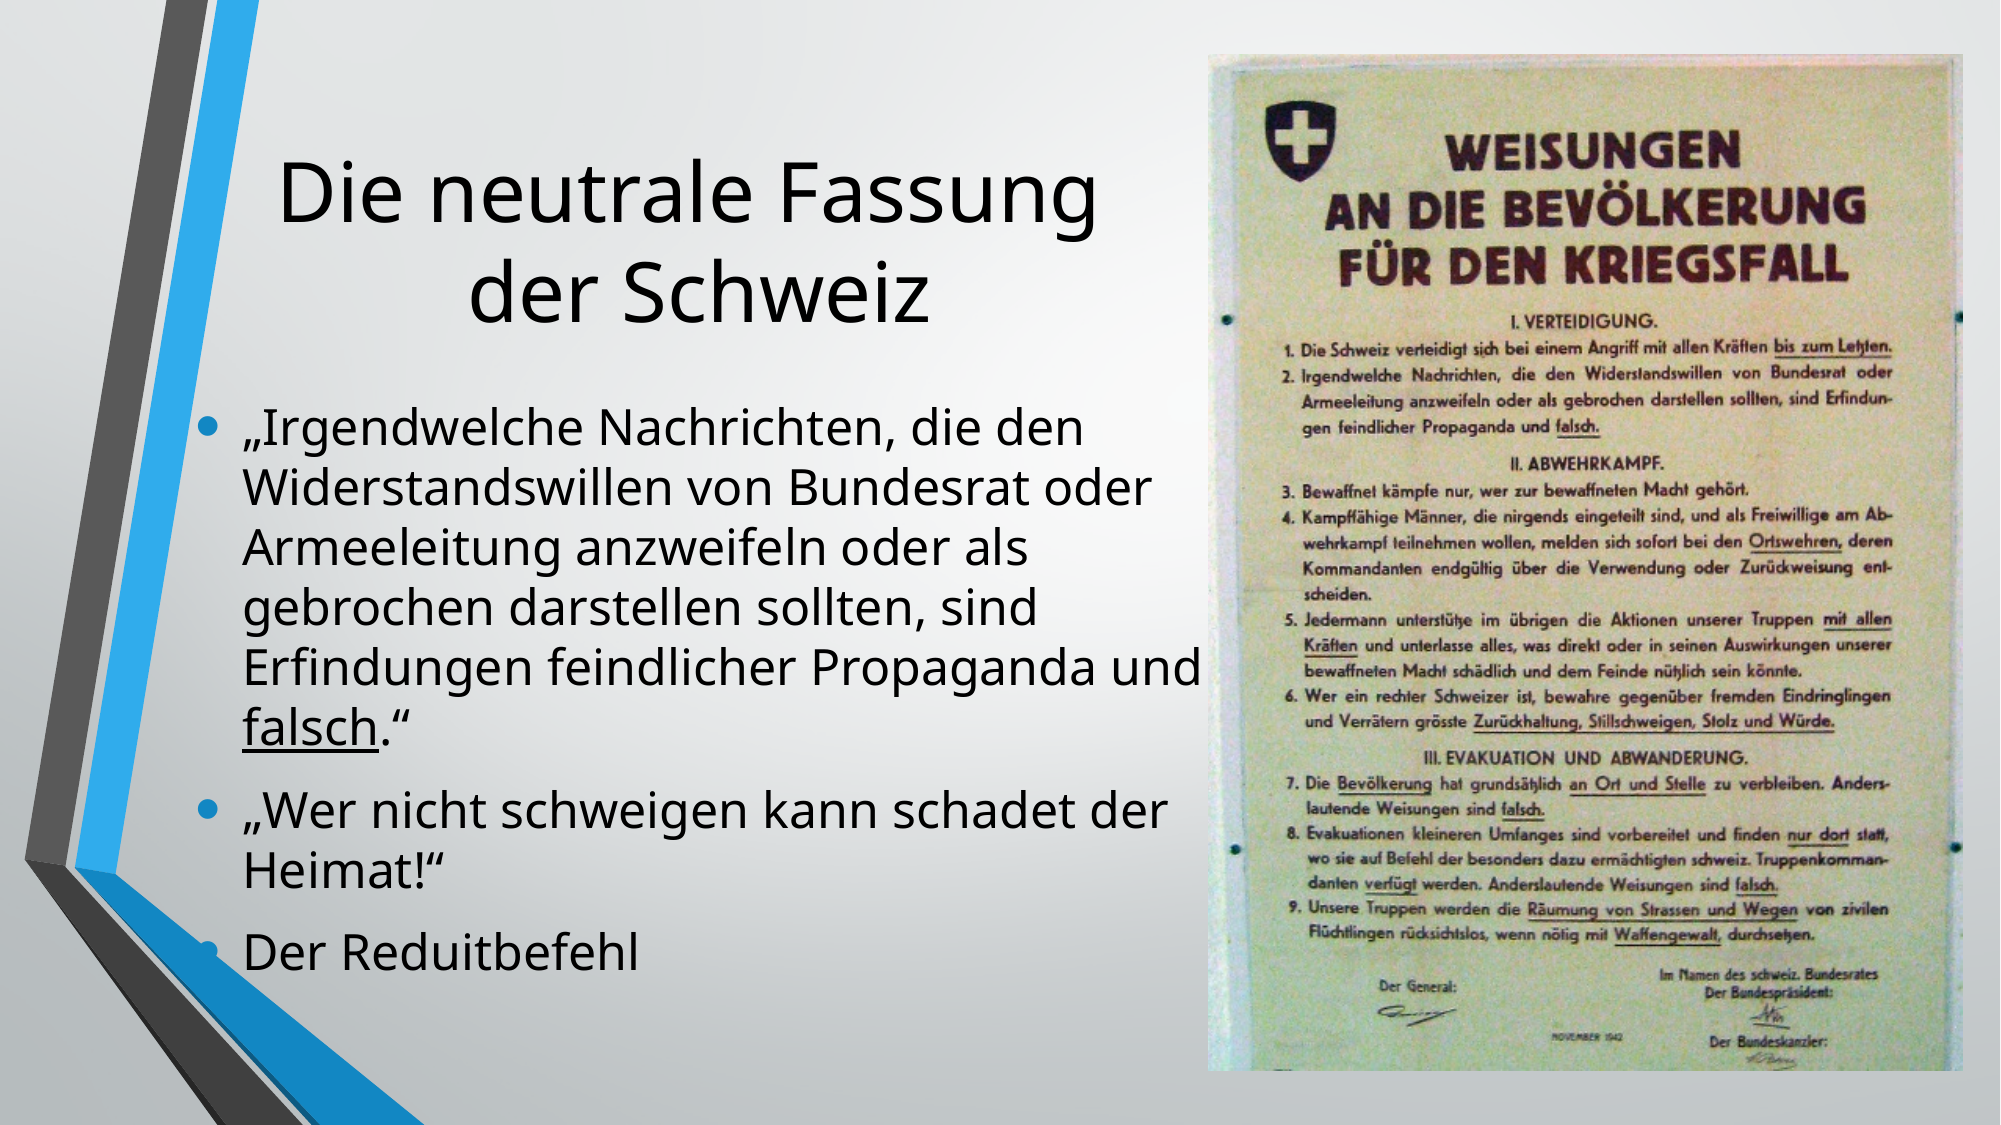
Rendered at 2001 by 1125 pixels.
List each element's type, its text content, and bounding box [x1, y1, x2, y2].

title Die neutrale Fassung der Schweiz [0, 95, 1207, 384]
list „Irgendwelche Nachrichten, die den Widerstandswillen von Bundesrat oder Armeeleitung anzweifeln oder als gebrochen darstellen sollten, sind Erfindungen feindlicher Propaganda und falsch.“ „Wer nicht schweigen kann schadet der Heimat!“ Der Reduitbefehl [180, 361, 1207, 1015]
picture [1207, 53, 1964, 1071]
